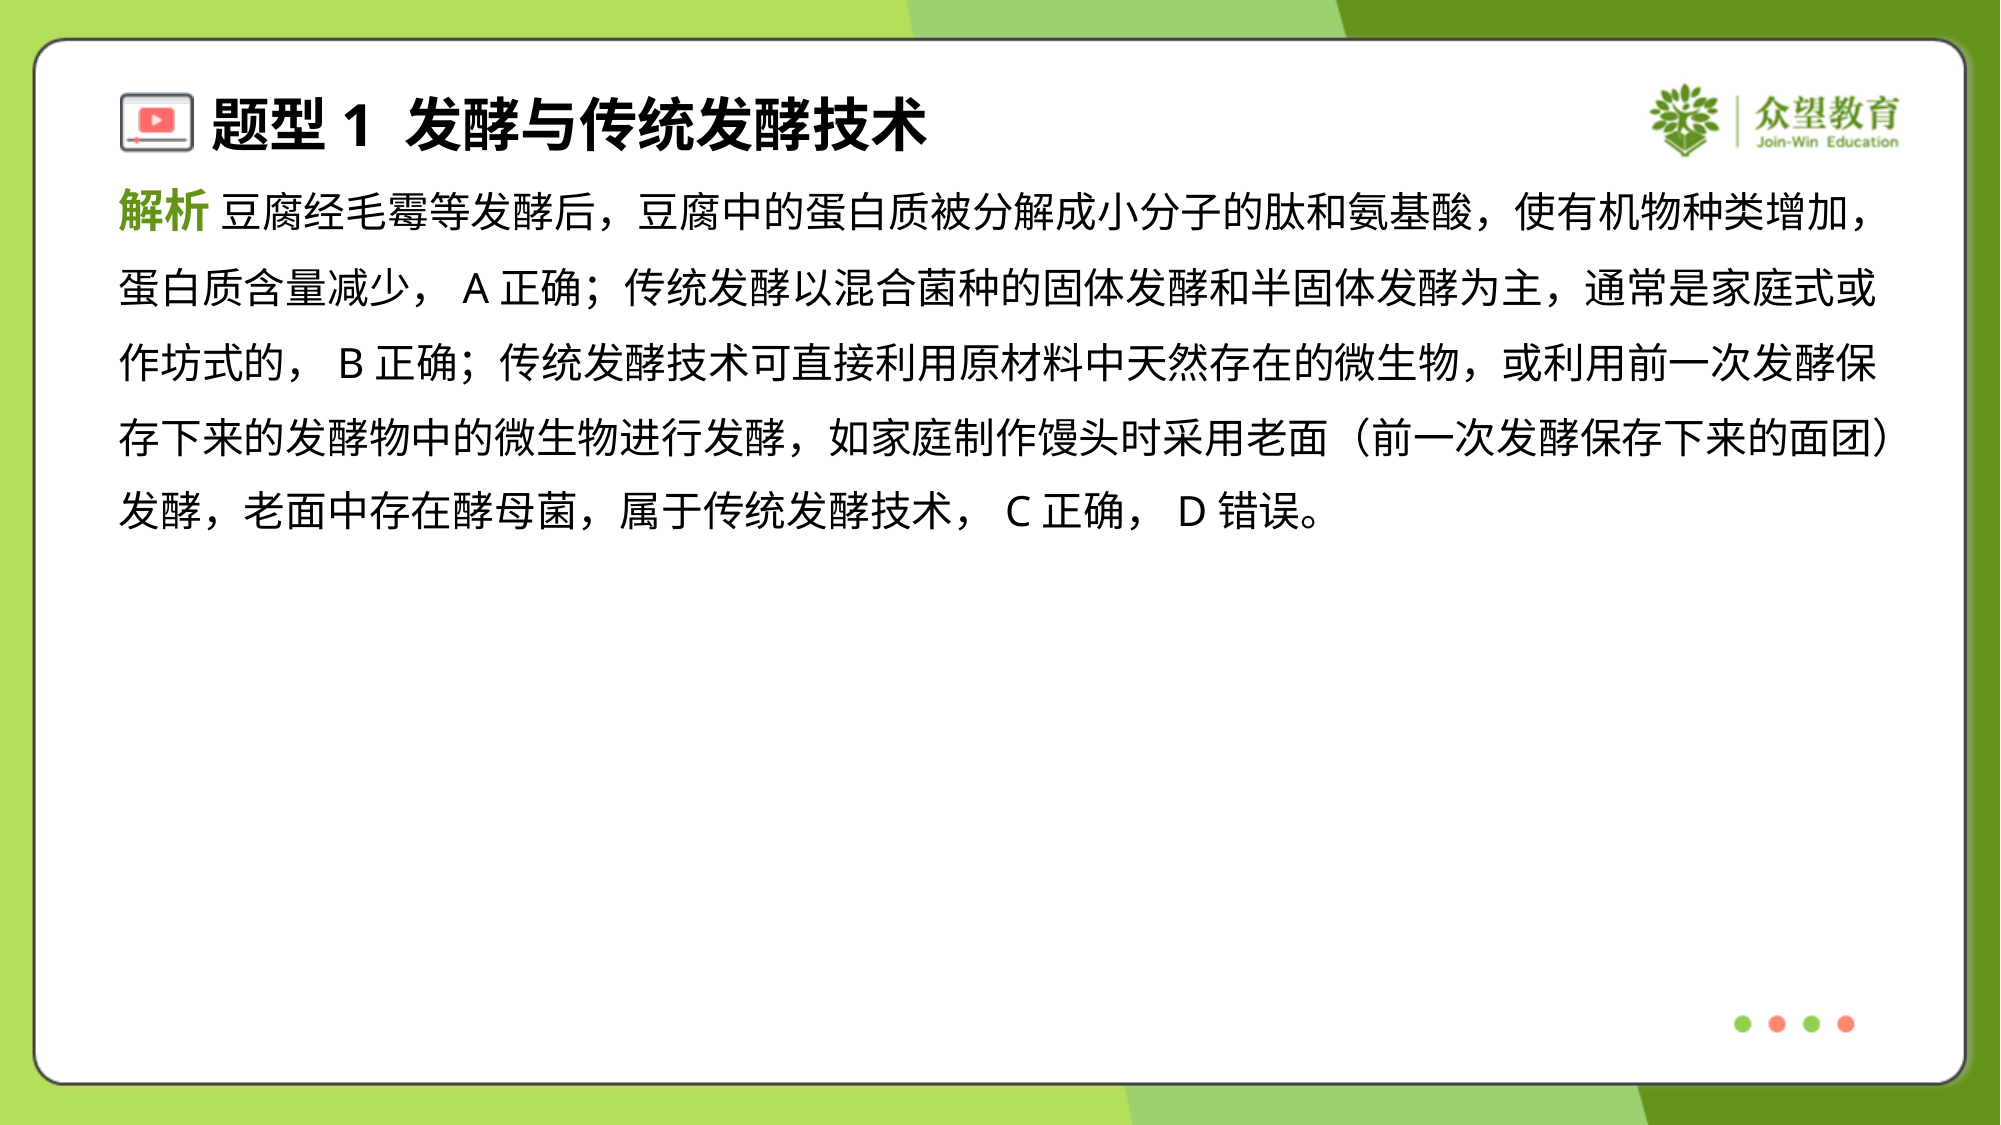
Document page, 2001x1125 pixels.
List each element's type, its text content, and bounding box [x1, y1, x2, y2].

text_box 解析 豆腐经毛霉等发酵后，豆腐中的蛋白质被分解成小分子的肽和氨基酸，使有机物种类增加， 蛋白质含量减少，A正确；传统发酵以混合菌种的固体发酵和半固体发酵为主，通常是家庭式或 作坊式的，B正确；传统发酵技术可直接利用原材料中天然存在的微生物，或利用前一次发酵保 存下来的发酵物中的微生物进行发酵，如家庭制作馒头时采用老面（前一次发酵保存下来的面团） 发酵，老面中存在酵母菌，属于传统发酵技术，C正确，D错误。 [118, 159, 1883, 527]
picture [0, 0, 2000, 1125]
